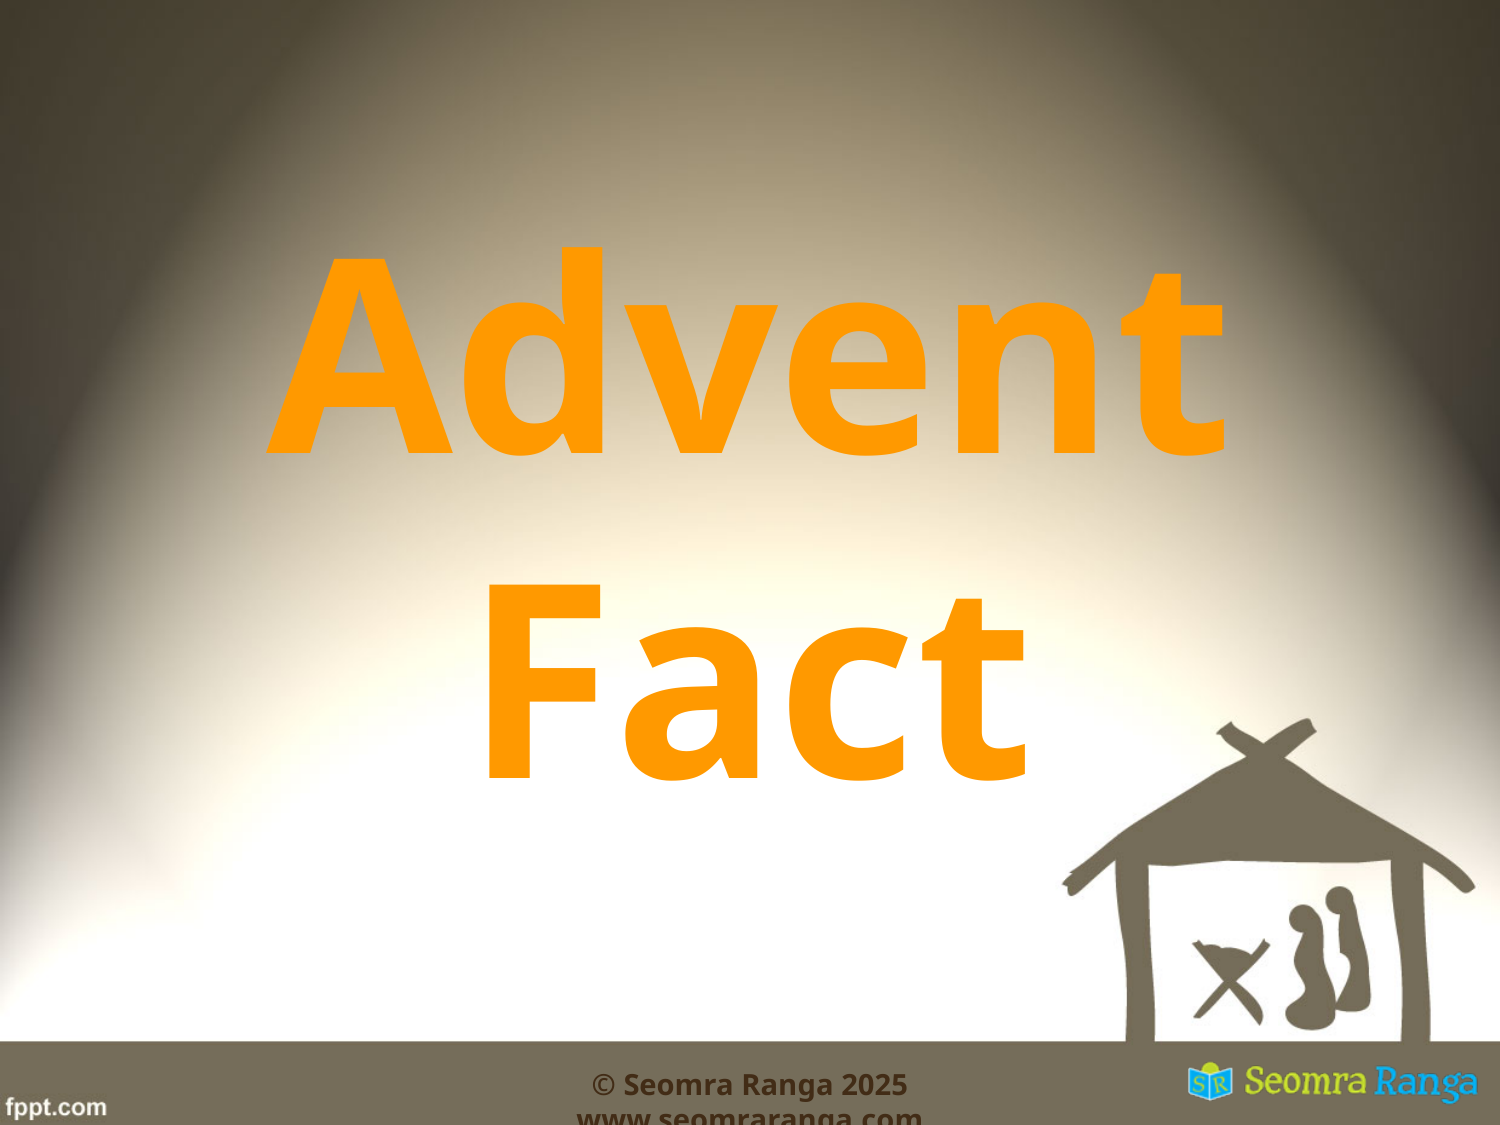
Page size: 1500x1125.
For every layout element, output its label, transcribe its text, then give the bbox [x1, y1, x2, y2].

picture [0, 0, 1500, 1125]
text_box © Seomra Ranga 2025 www.seomraranga.com [401, 1058, 1099, 1125]
title Advent Fact [75, 54, 1425, 962]
